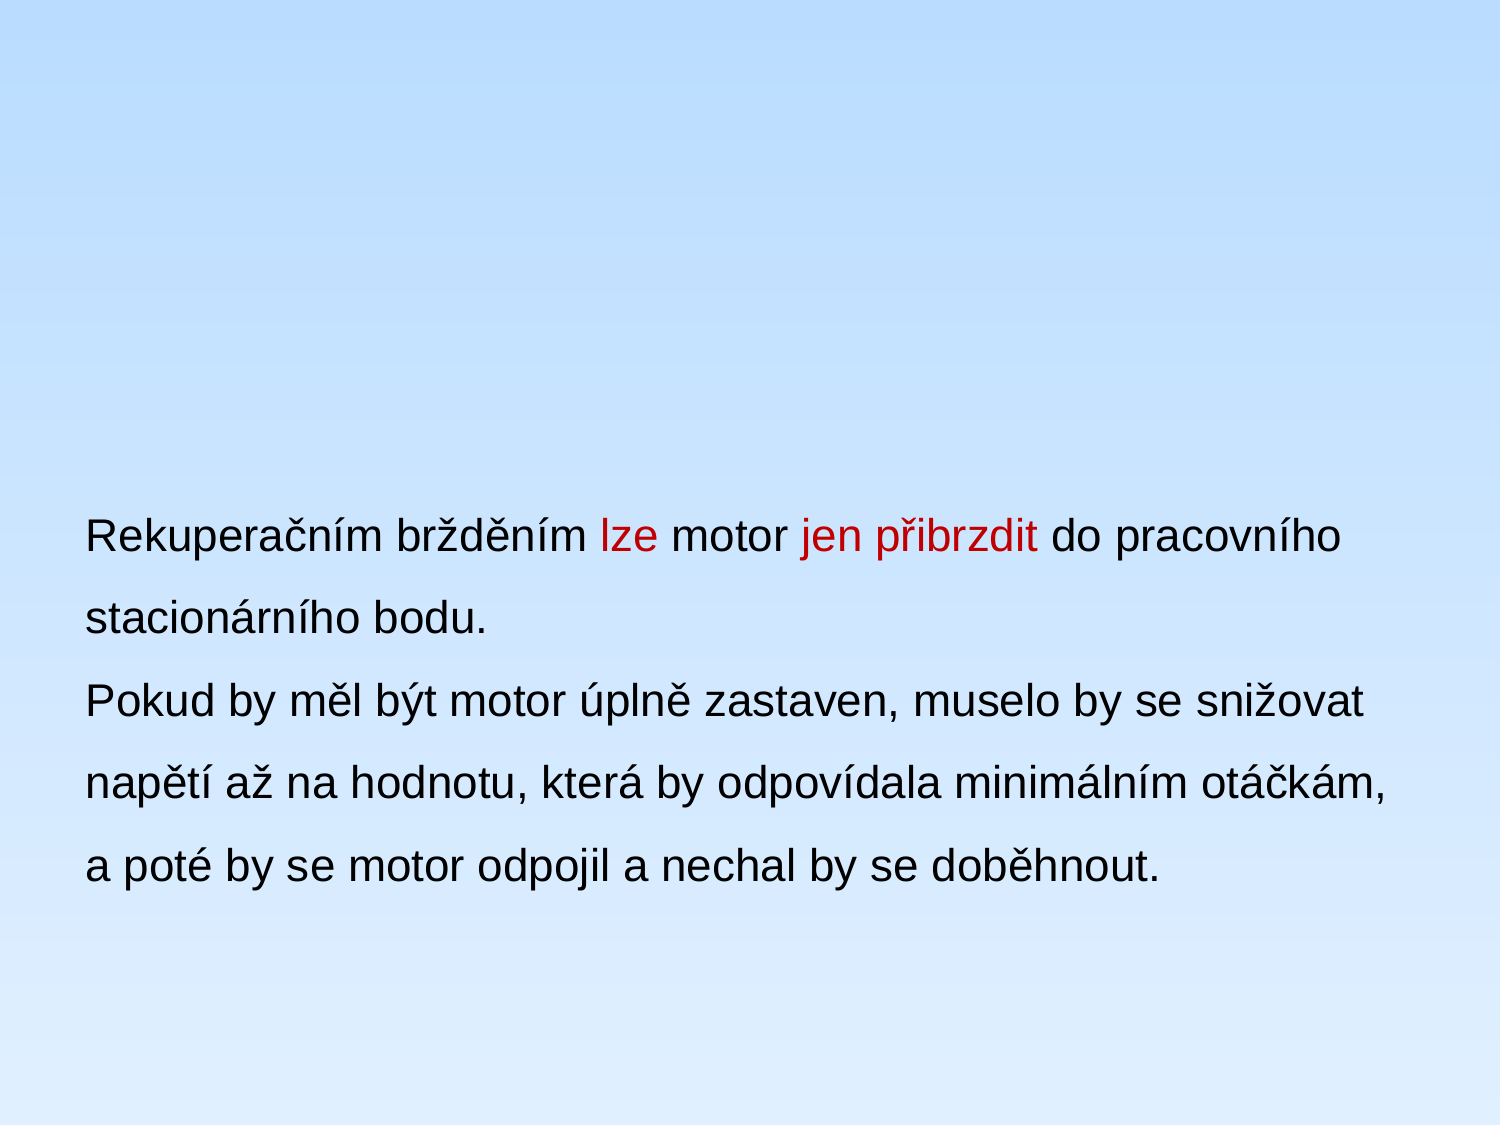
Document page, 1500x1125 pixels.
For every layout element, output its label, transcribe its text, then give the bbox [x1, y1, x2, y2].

text_box Rekuperačním bržděním lze motor jen přibrzdit do pracovního stacionárního bodu. Pokud by měl být motor úplně zastaven, muselo by se snižovat napětí až na hodnotu, která by odpovídala minimálním otáčkám, a poté by se motor odpojil a nechal by se doběhnout. [70, 420, 1412, 898]
